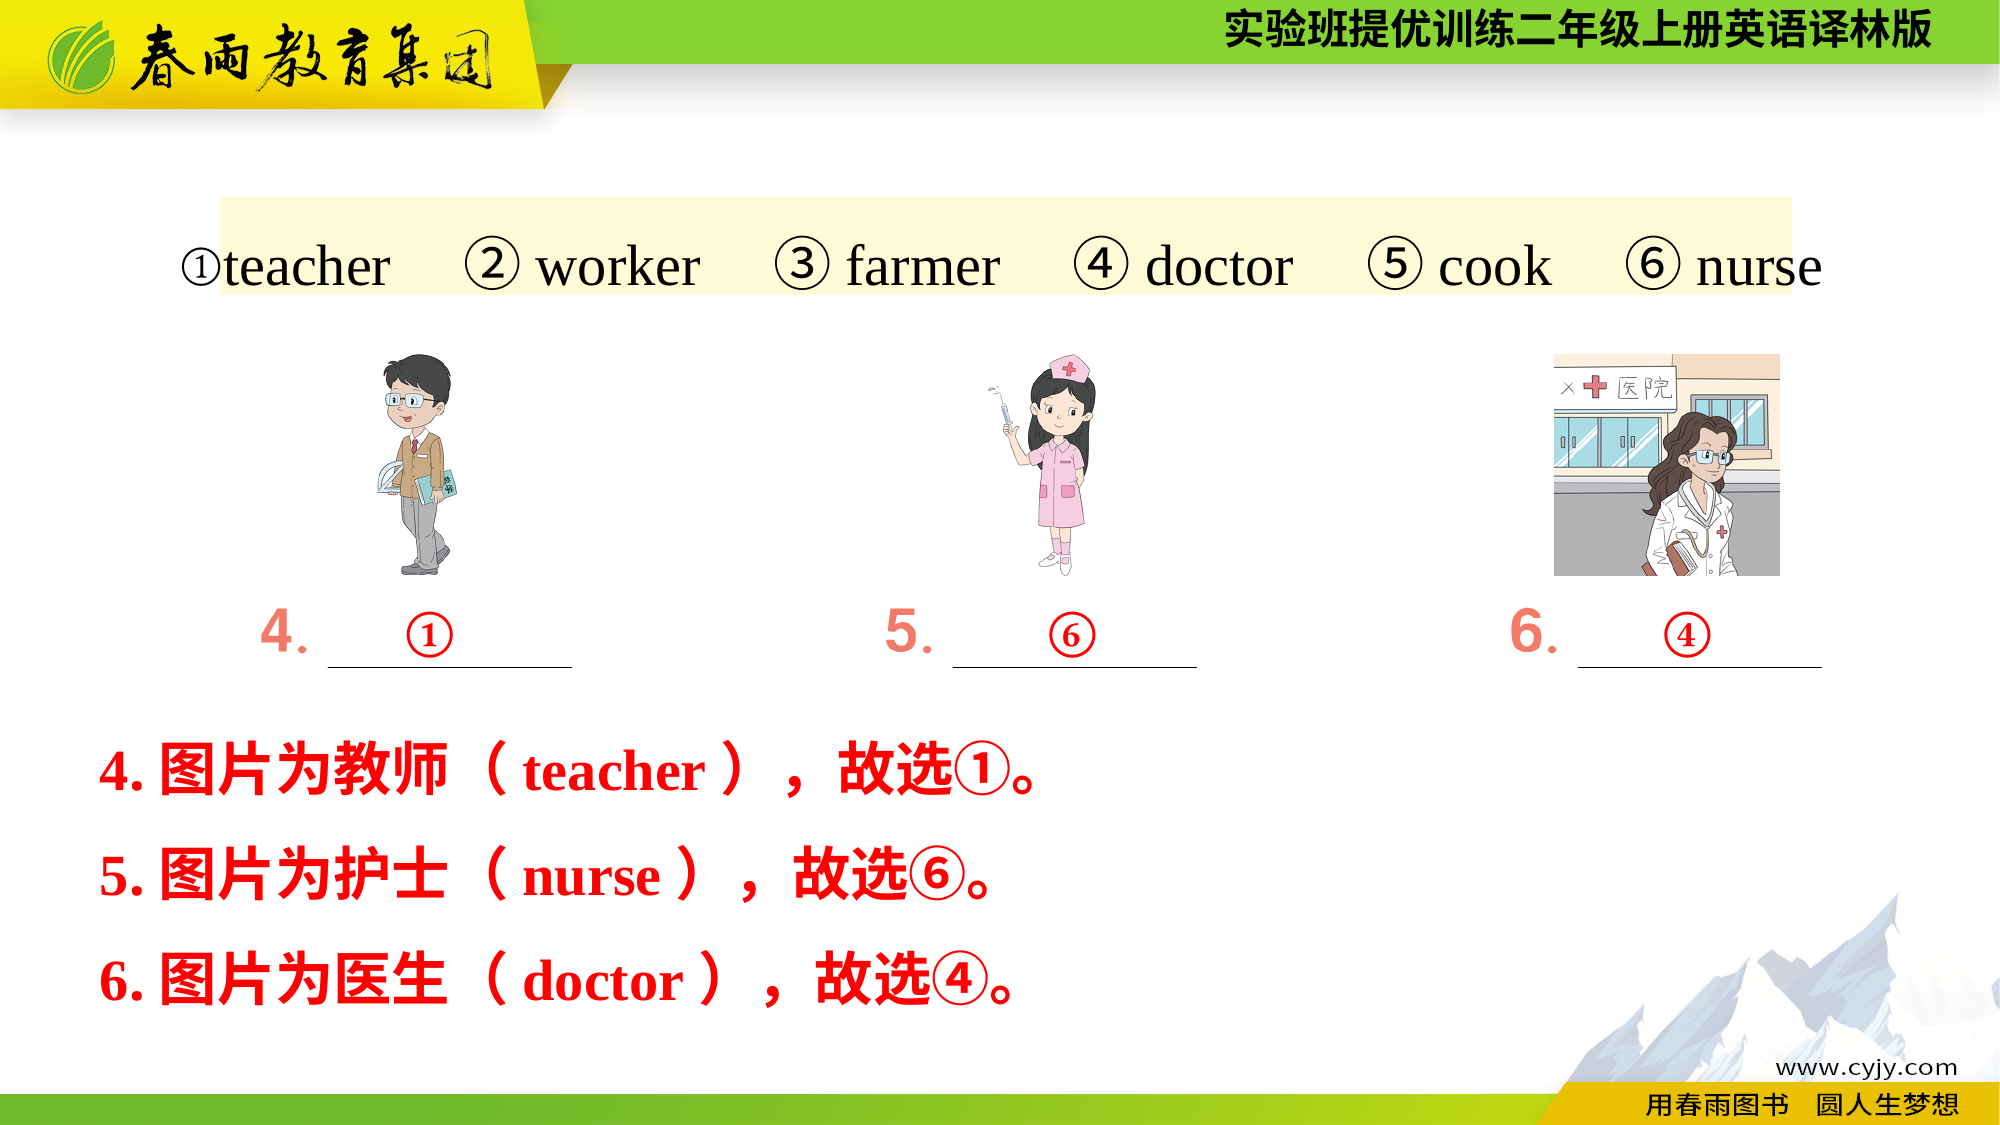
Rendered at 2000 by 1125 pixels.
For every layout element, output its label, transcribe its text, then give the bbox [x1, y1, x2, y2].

text_box 4.图片为教师（teacher），故选①。 5.图片为护士（nurse），故选⑥。 6.图片为医生（doctor），故选④。 [84, 689, 1969, 1020]
list ①teacher ②worker ③farmer ④doctor ⑤cook ⑥nurse [59, 184, 1944, 293]
picture [0, 0, 2000, 1125]
